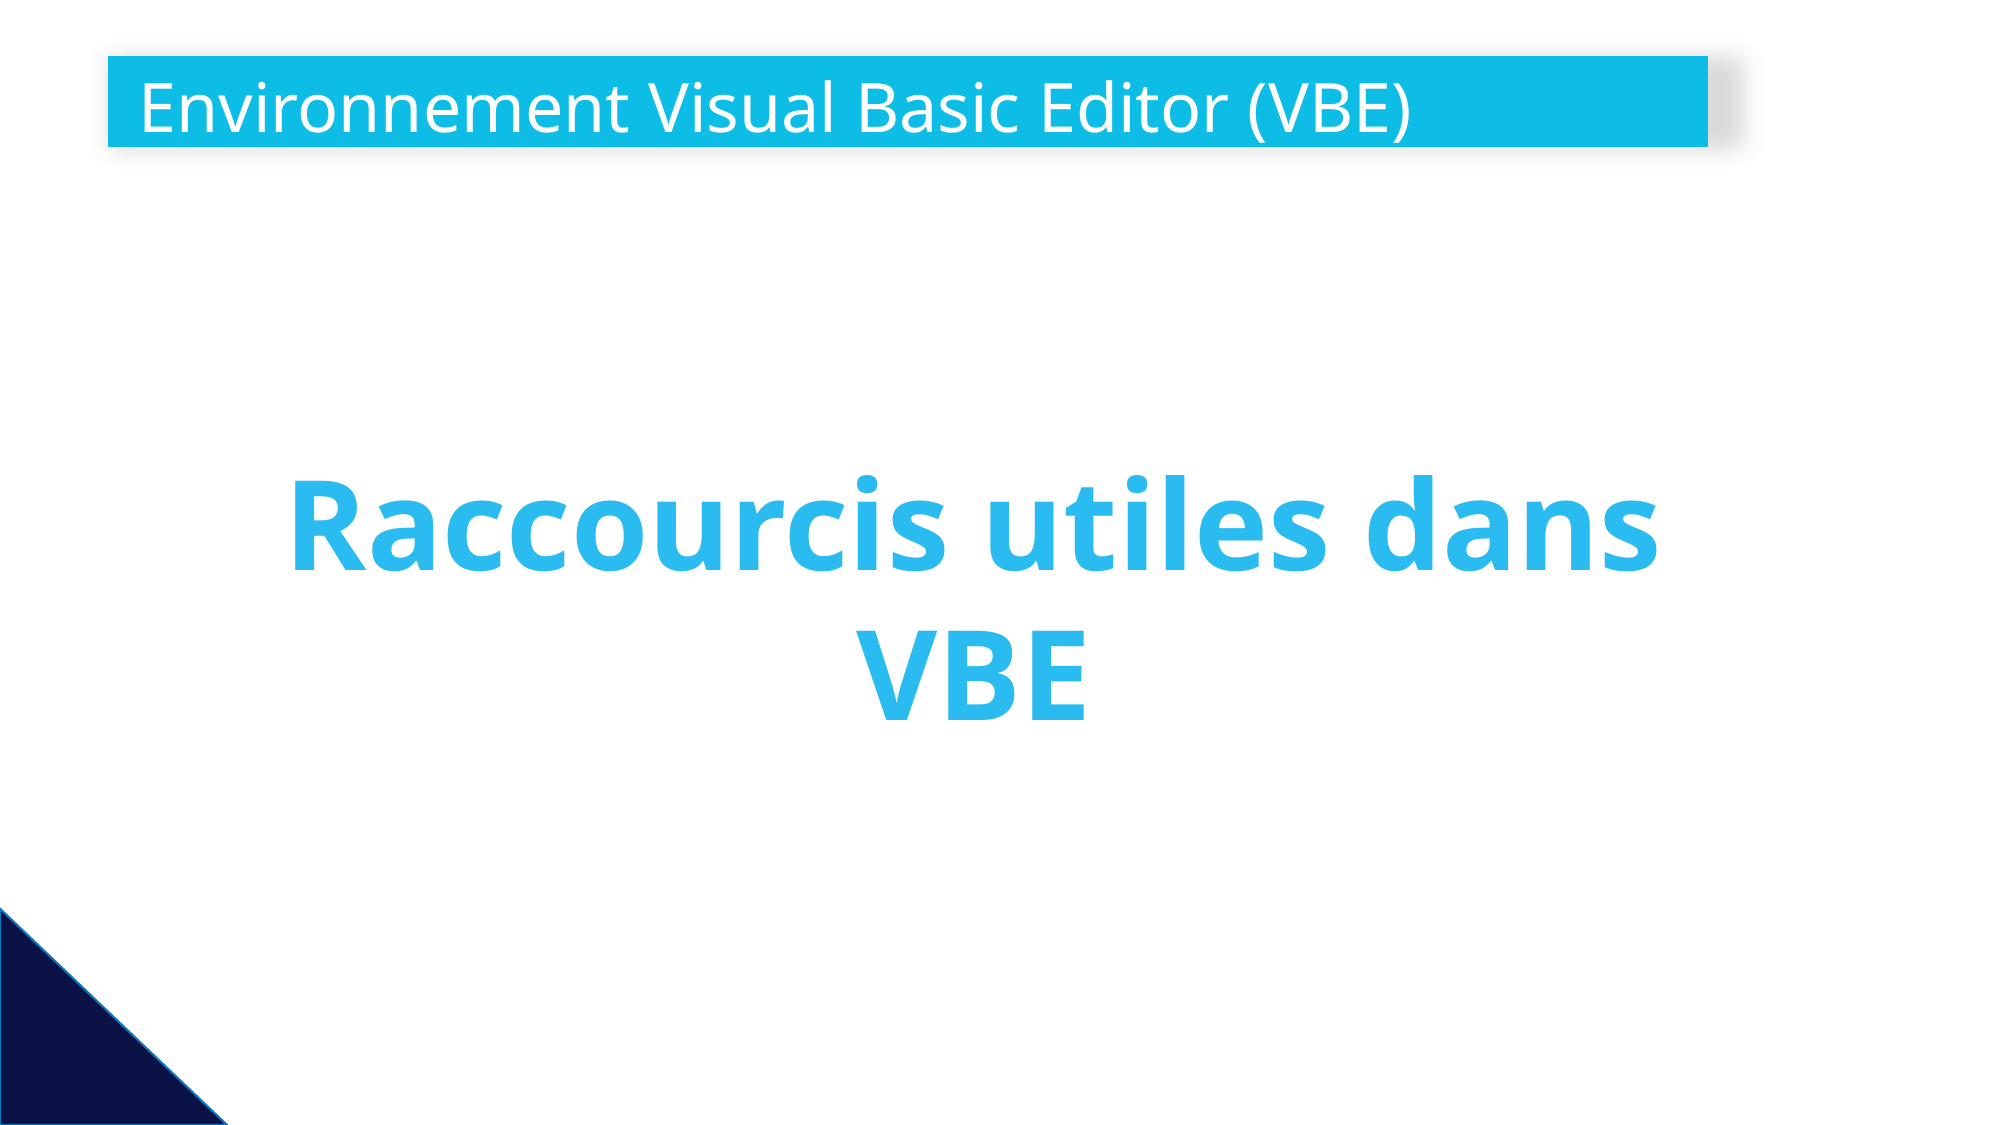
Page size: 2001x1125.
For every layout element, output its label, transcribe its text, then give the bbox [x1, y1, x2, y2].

text_box Raccourcis utiles dans VBE [146, 438, 1802, 753]
title Environnement Visual Basic Editor (VBE) [108, 56, 1708, 147]
text_box [0, 907, 229, 1125]
